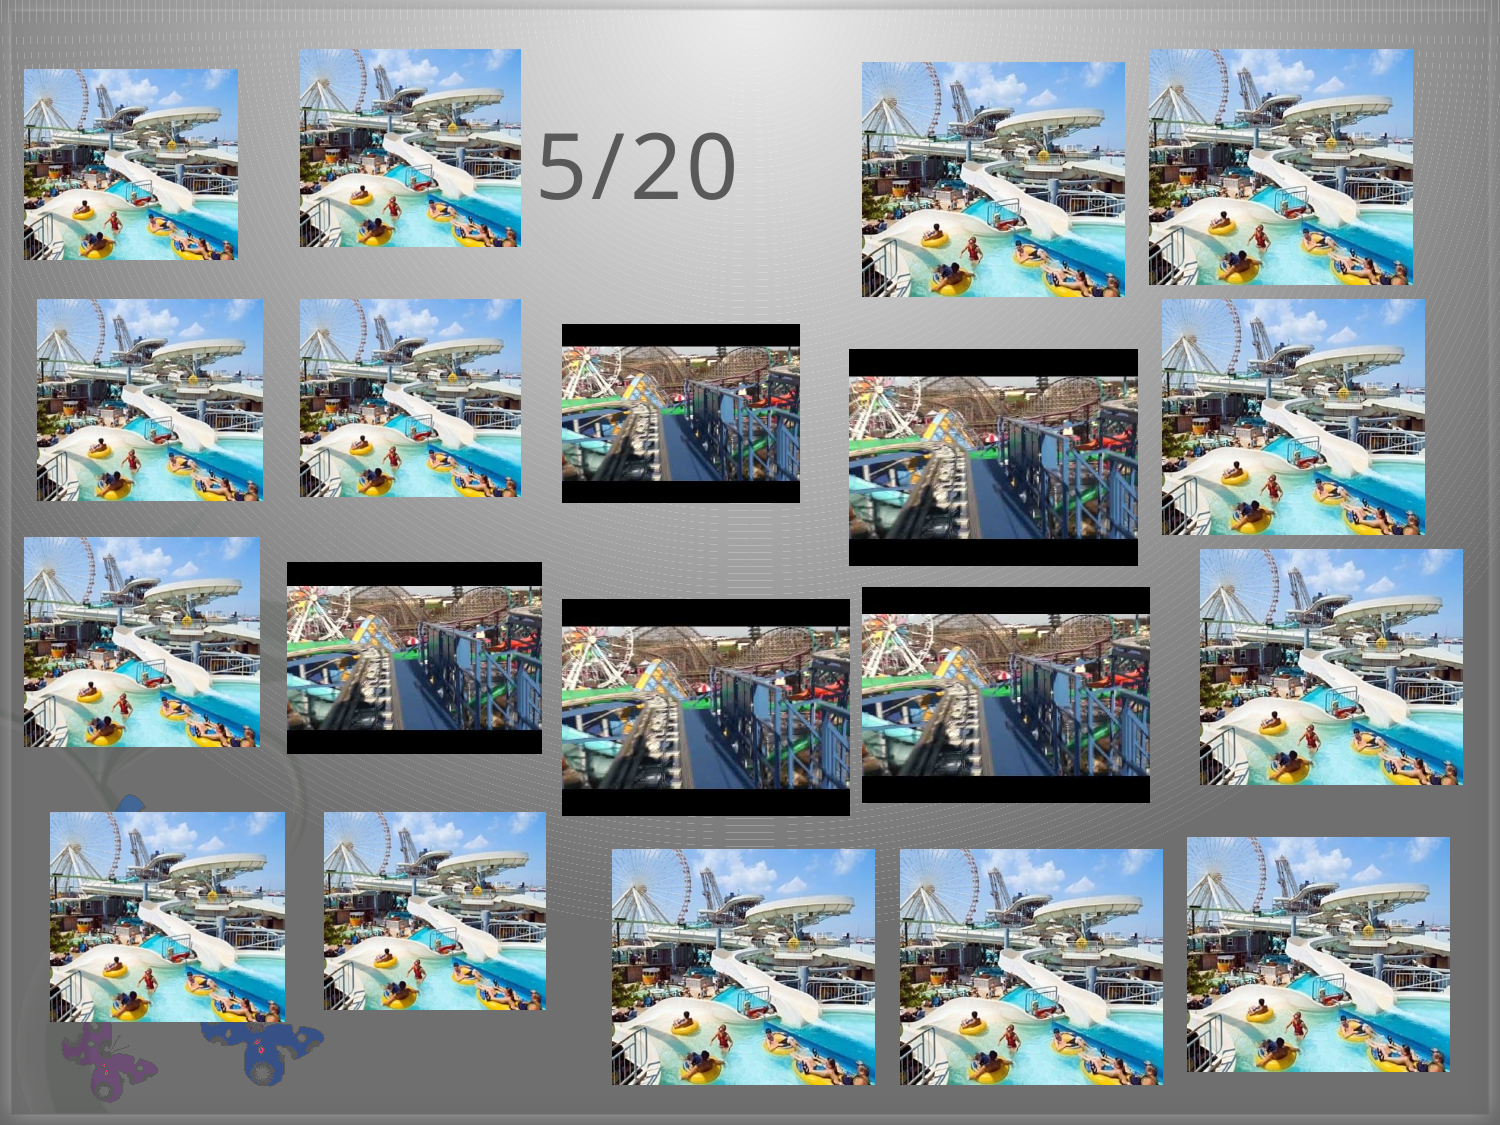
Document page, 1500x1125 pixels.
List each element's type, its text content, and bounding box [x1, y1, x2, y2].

picture [562, 599, 851, 816]
picture [612, 849, 876, 1085]
picture [1162, 299, 1426, 535]
picture [299, 49, 521, 248]
picture [899, 849, 1163, 1085]
picture [1187, 837, 1451, 1073]
picture [11, 299, 546, 1113]
picture [1149, 49, 1413, 285]
picture [24, 69, 238, 260]
picture [849, 349, 1138, 566]
picture [562, 324, 801, 504]
picture [862, 587, 1151, 804]
picture [1199, 549, 1463, 785]
picture [862, 62, 1126, 298]
title 5/20 [75, 24, 1200, 300]
